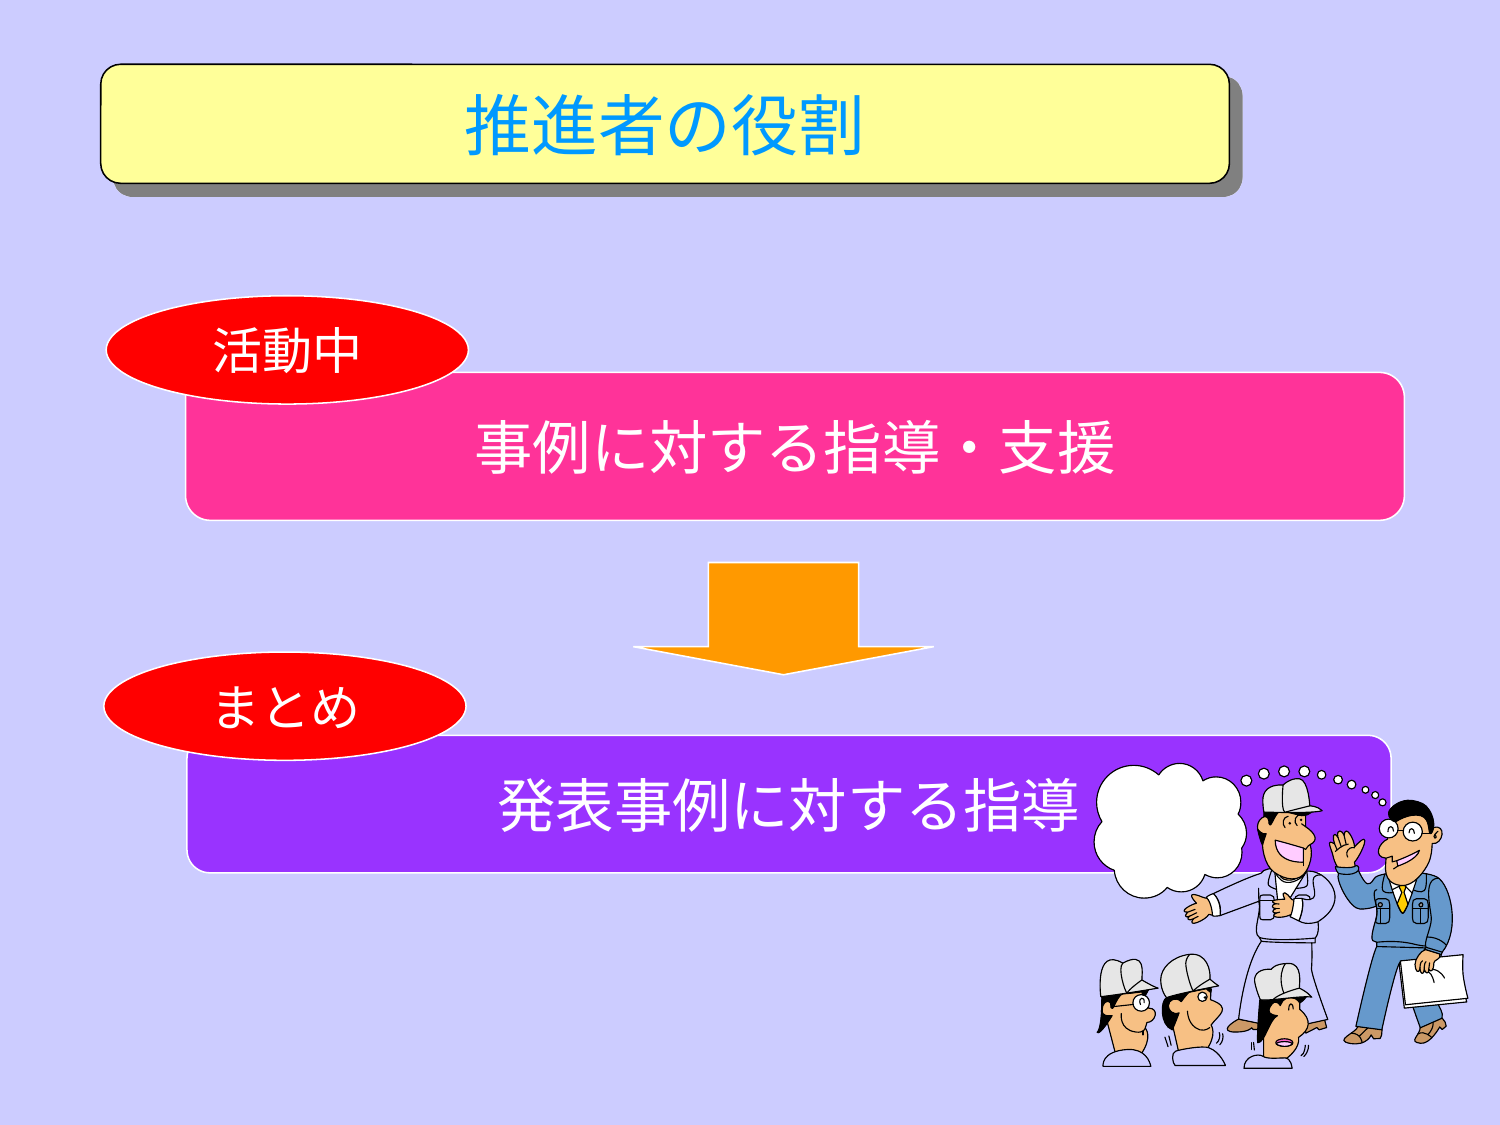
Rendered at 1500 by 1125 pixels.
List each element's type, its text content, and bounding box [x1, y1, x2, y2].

picture [1092, 762, 1469, 1070]
text_box 事例に対する指導・支援 [185, 372, 1405, 521]
text_box 活動中 [106, 295, 469, 405]
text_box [103, 651, 1392, 874]
text_box [633, 562, 934, 650]
text_box 推進者の役割 [100, 64, 1230, 184]
